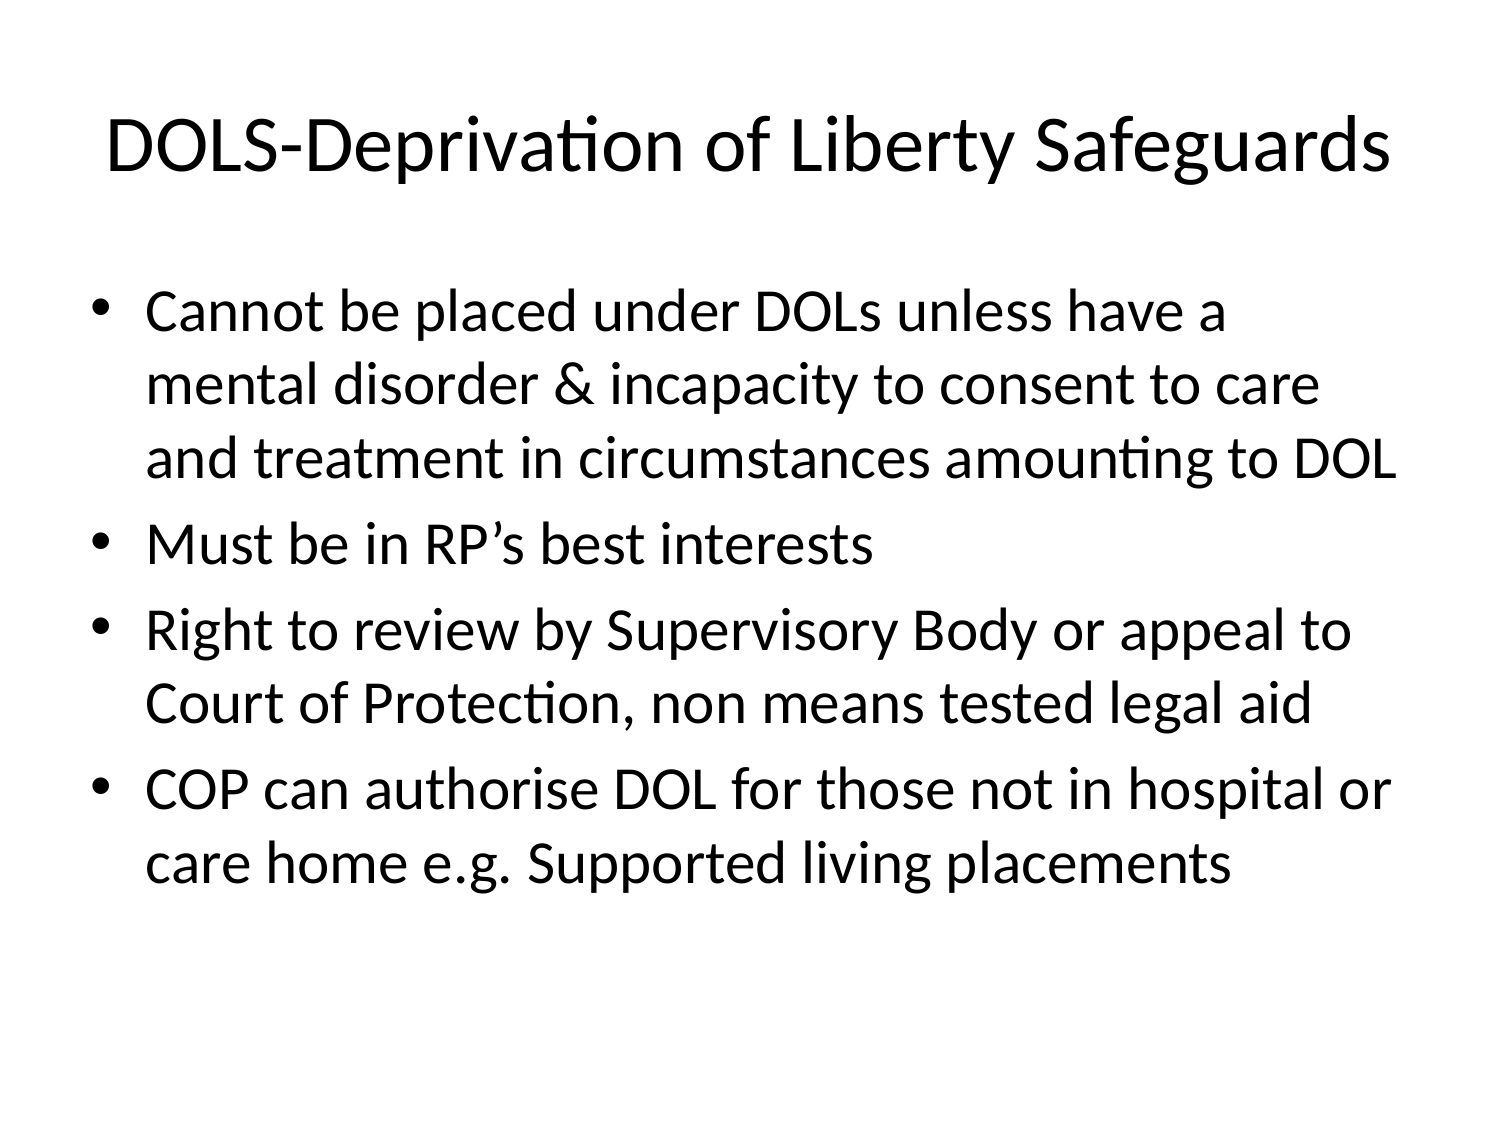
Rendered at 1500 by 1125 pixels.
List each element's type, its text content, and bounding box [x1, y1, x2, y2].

list Cannot be placed under DOLs unless have a mental disorder & incapacity to consent to care and treatment in circumstances amounting to DOL Must be in RP’s best interests Right to review by Supervisory Body or appeal to Court of Protection, non means tested legal aid COP can authorise DOL for those not in hospital or care home e.g. Supported living placements [75, 262, 1425, 1005]
title DOLS-Deprivation of Liberty Safeguards [75, 45, 1425, 233]
